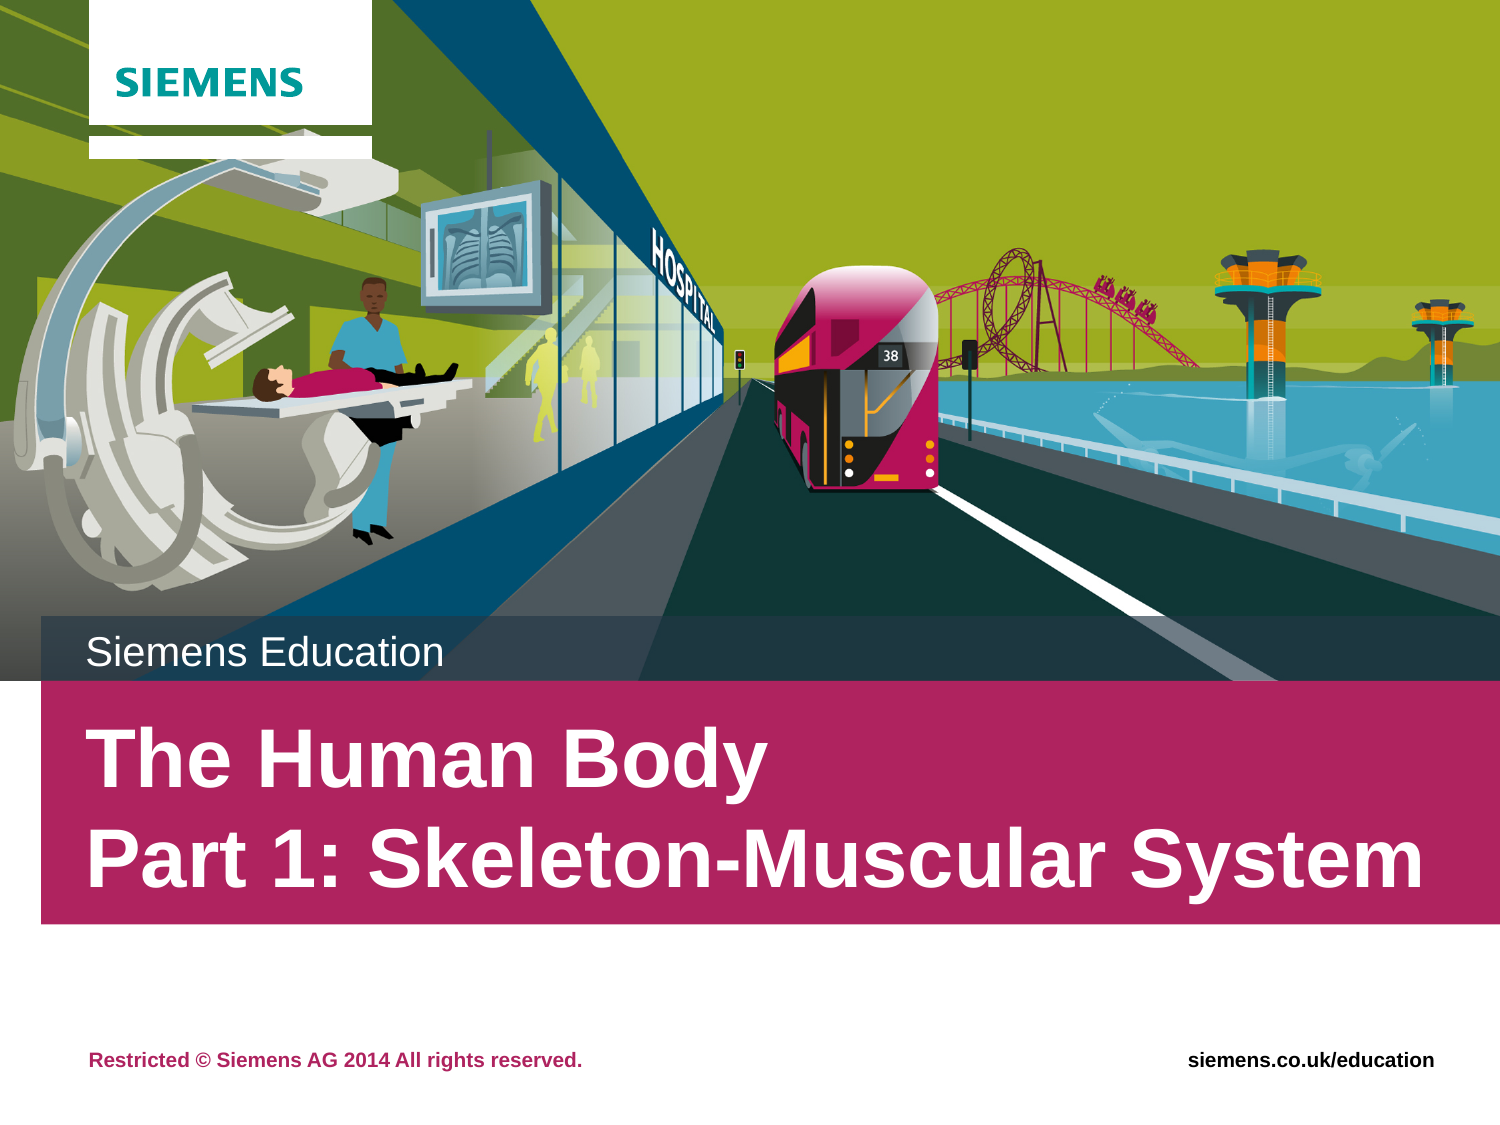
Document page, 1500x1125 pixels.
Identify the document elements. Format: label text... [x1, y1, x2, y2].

picture [562, 180, 614, 470]
title The Human Body Part 1: Skeleton-Muscular System [40, 681, 1500, 925]
picture [617, 237, 655, 443]
picture [0, 0, 558, 681]
picture [651, 229, 714, 332]
subtitle Siemens Education [40, 615, 1500, 681]
picture [492, 0, 1500, 615]
picture [659, 281, 681, 422]
picture [684, 307, 699, 410]
